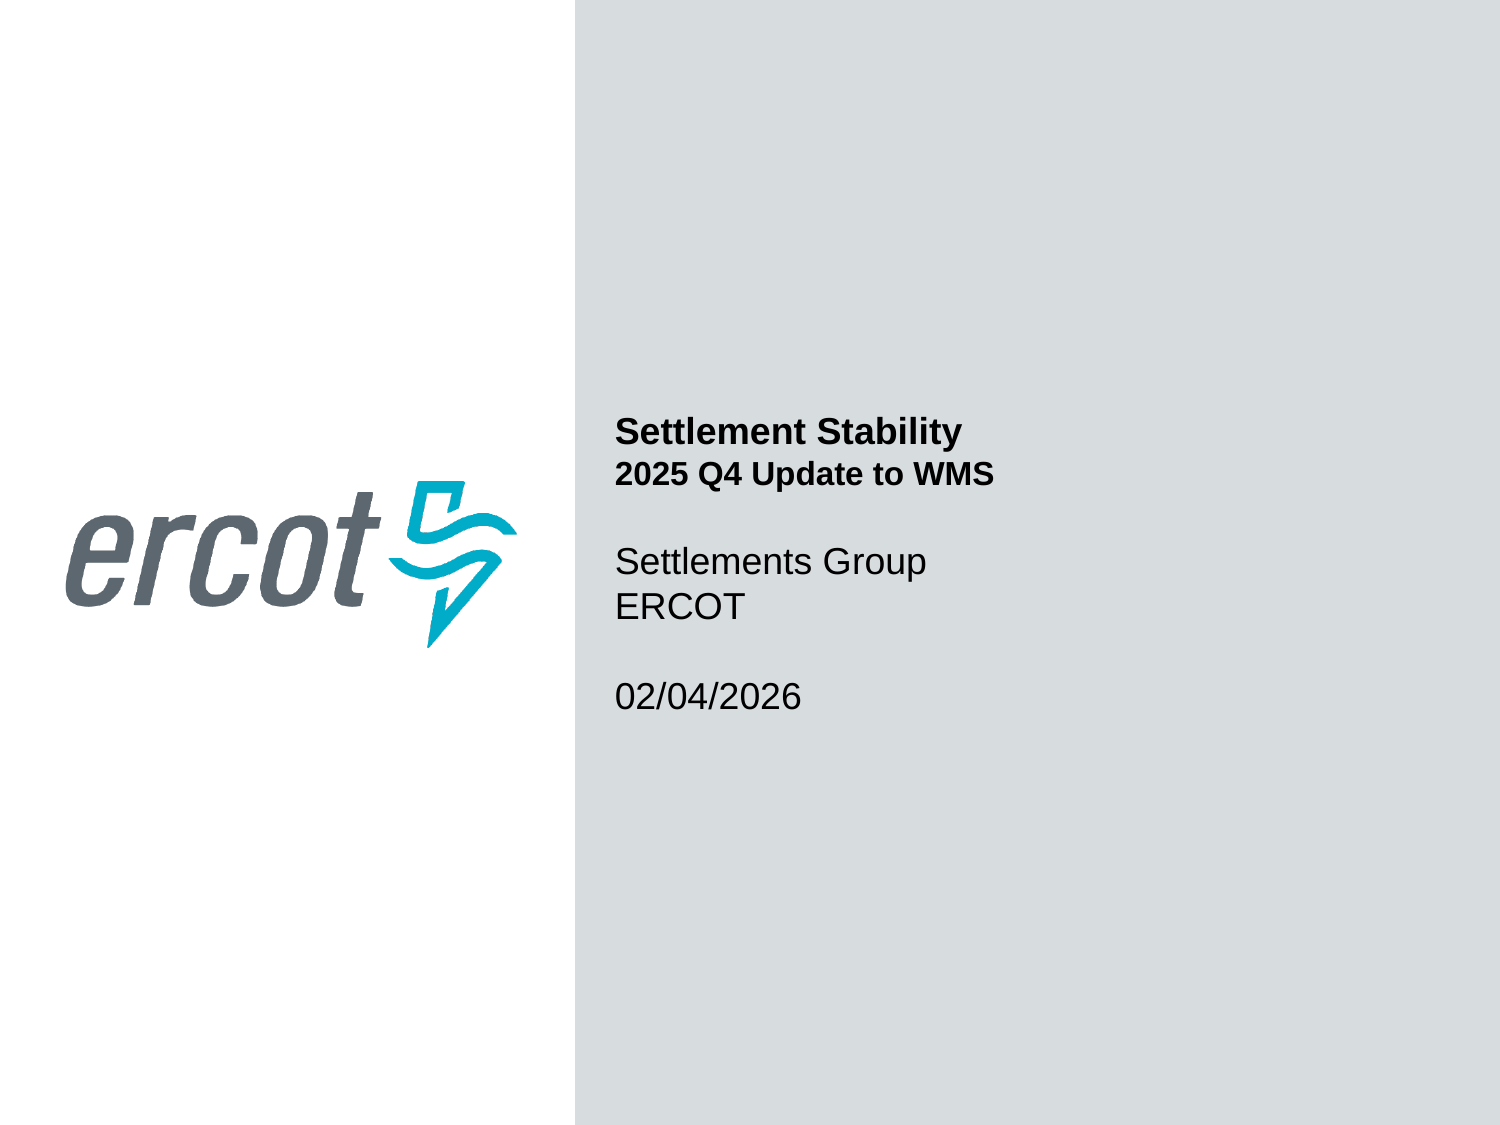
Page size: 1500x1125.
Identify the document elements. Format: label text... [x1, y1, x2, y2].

text_box Settlement Stability 2025 Q4 Update to WMS Settlements Group ERCOT 02/04/2026 [599, 399, 1500, 725]
picture [56, 471, 525, 654]
